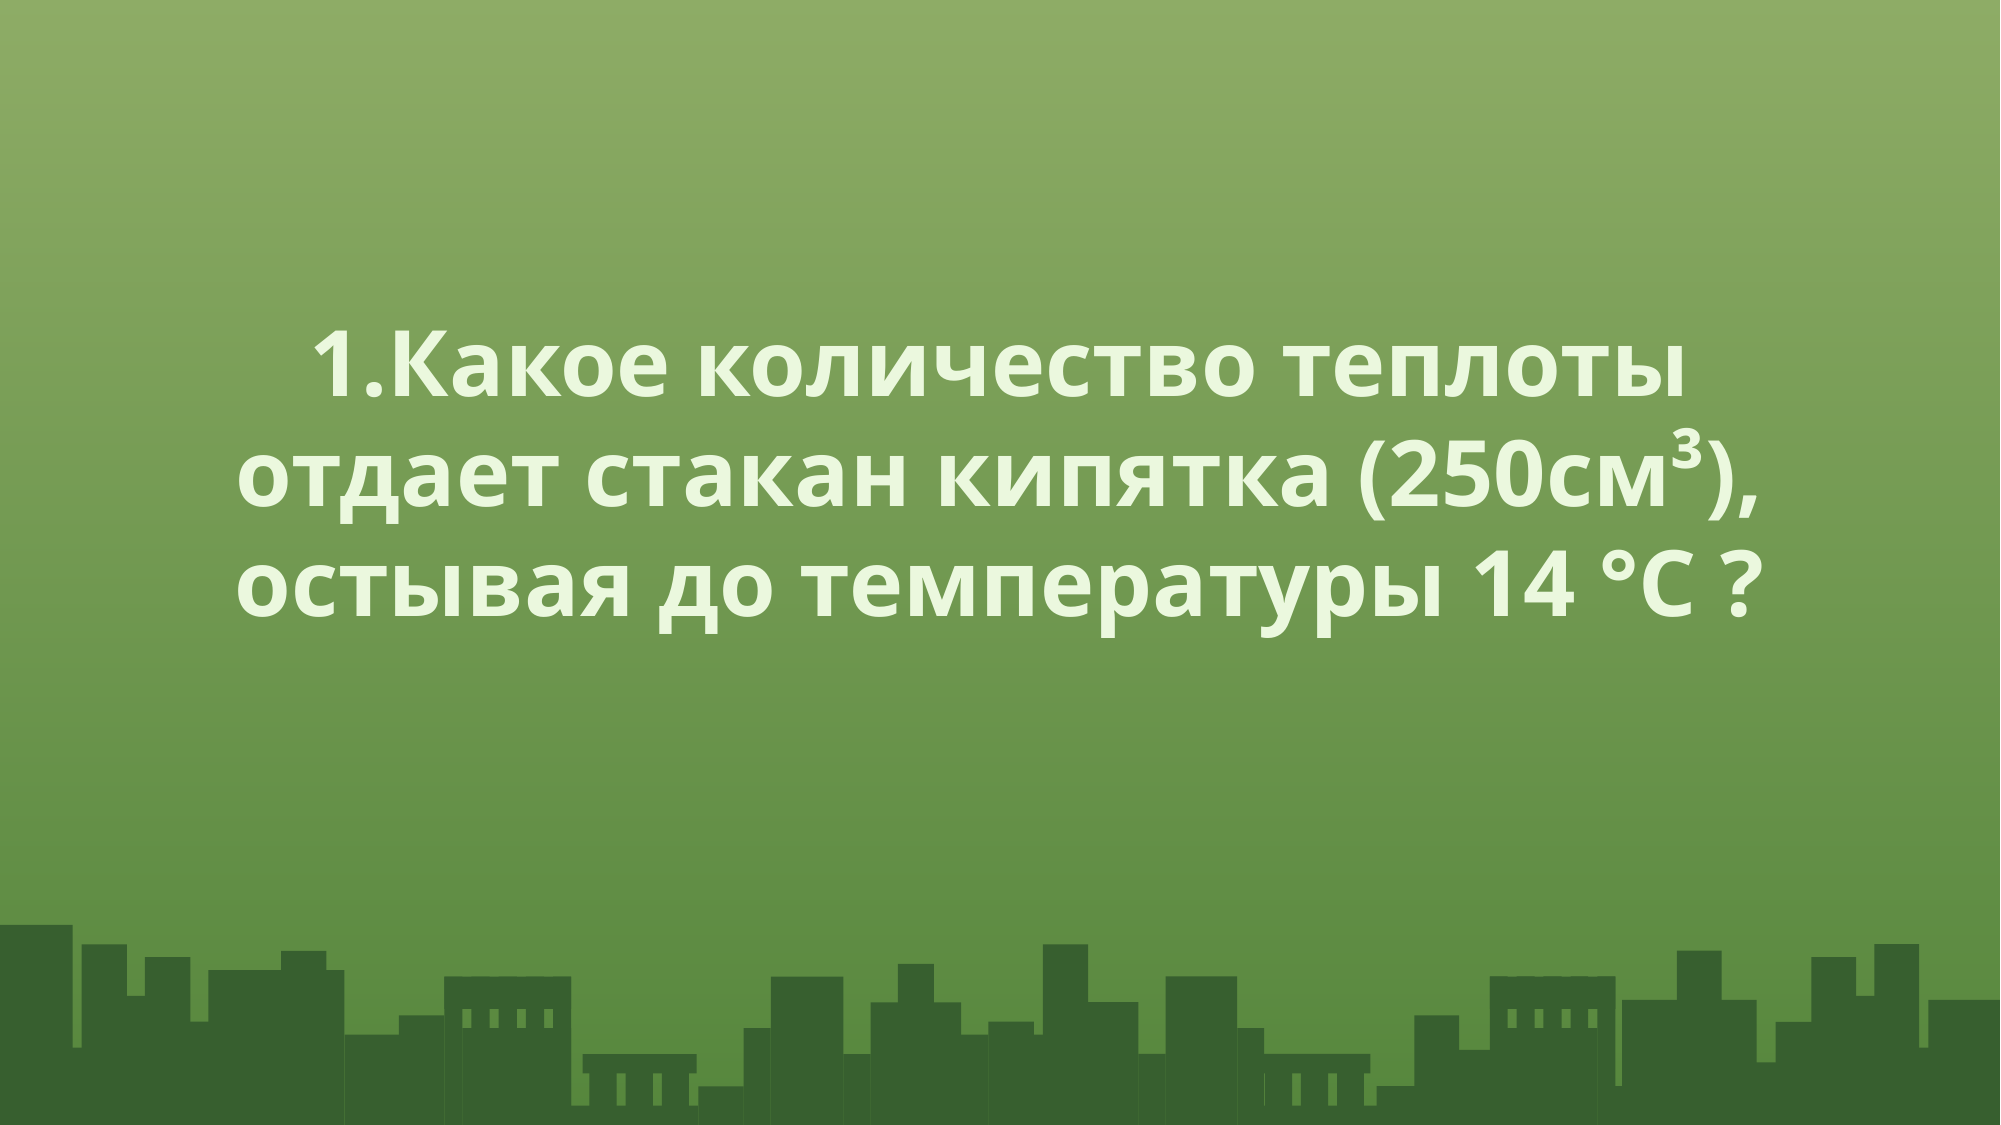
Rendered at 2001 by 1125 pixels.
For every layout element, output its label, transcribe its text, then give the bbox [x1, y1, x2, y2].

title 1.Какое количество теплоты отдает стакан кипятка (250см³), остывая до температуры 14 °C ? [150, 349, 1850, 591]
